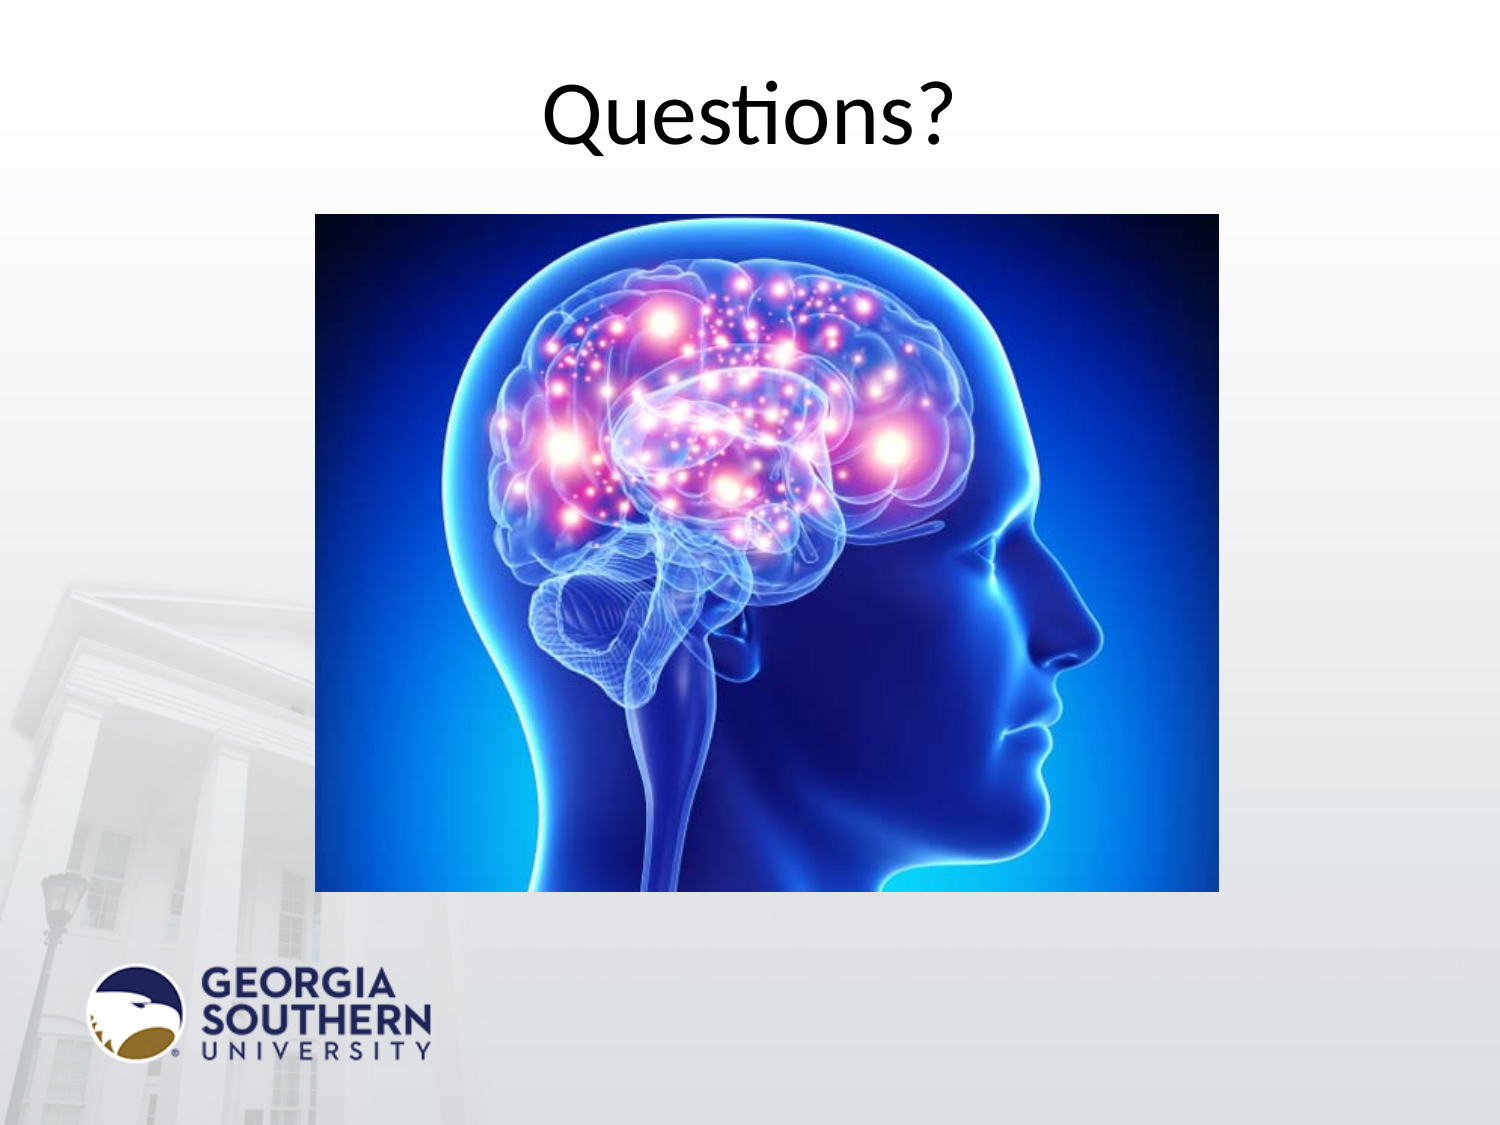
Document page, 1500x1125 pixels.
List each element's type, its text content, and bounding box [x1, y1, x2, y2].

title Questions? [75, 45, 1425, 233]
picture [0, 0, 1500, 1125]
